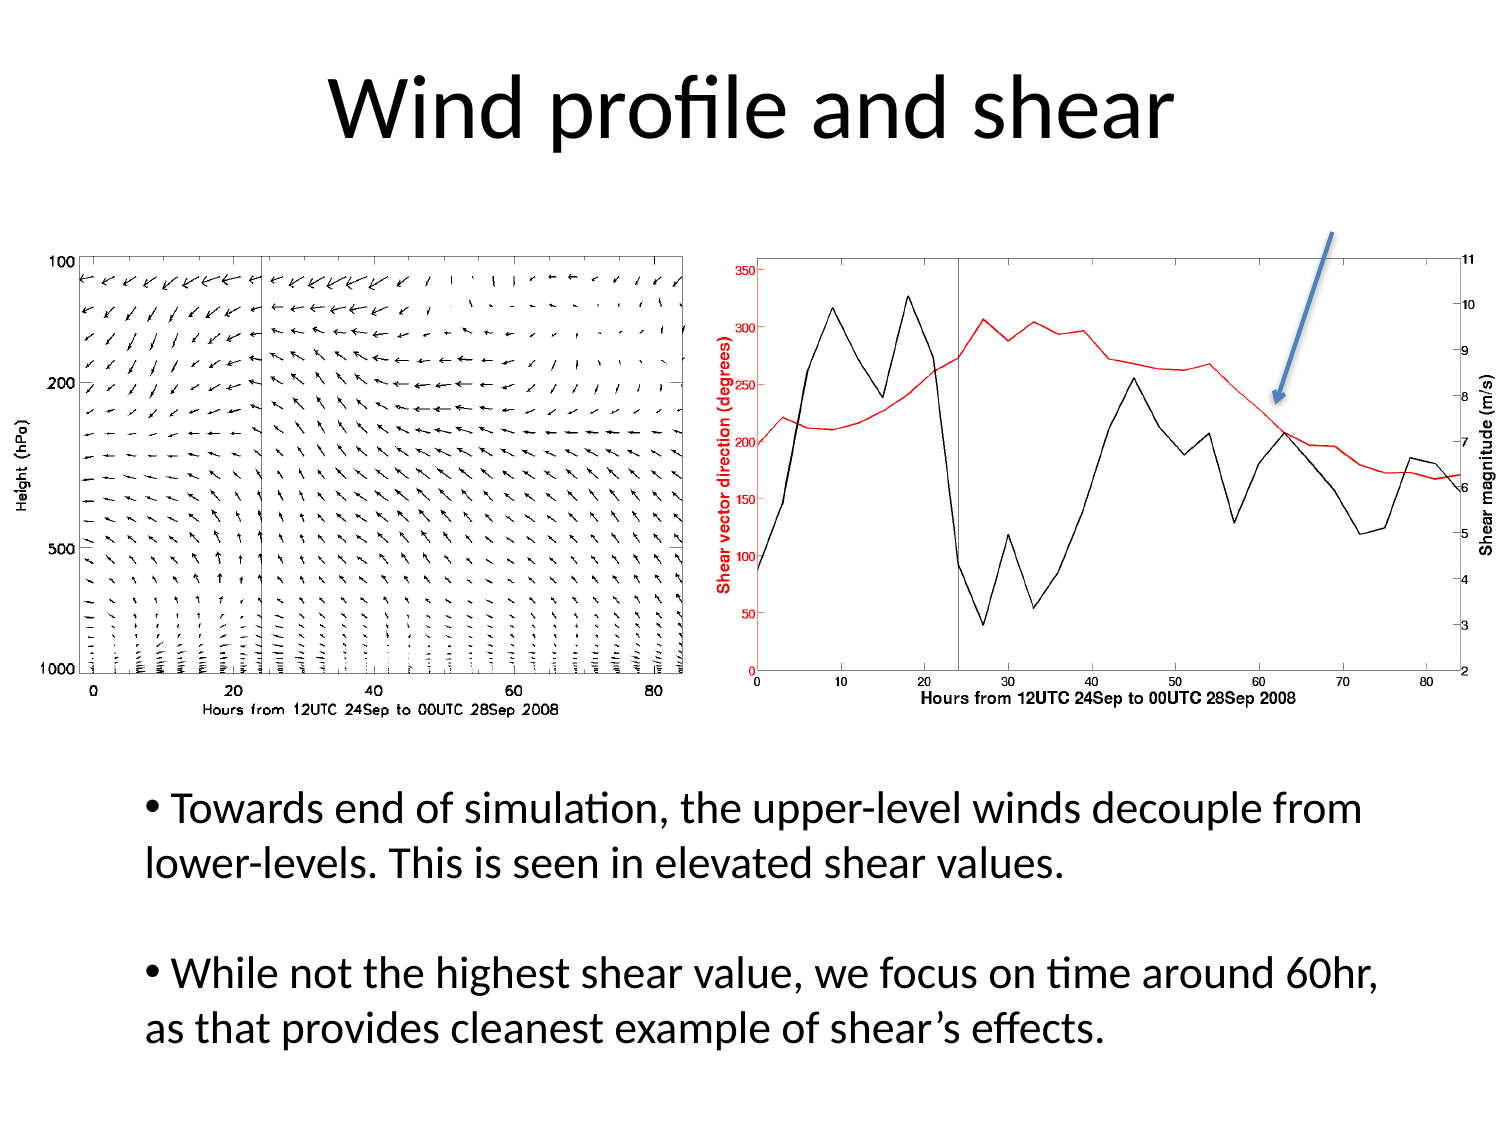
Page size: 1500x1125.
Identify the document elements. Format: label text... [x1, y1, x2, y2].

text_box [1217, 289, 1391, 347]
text_box Towards end of simulation, the upper-level winds decouple from lower-levels. This is seen in elevated shear values. While not the highest shear value, we focus on time around 60hr, as that provides cleanest example of shear’s effects. [129, 770, 1396, 1061]
picture [711, 250, 1500, 709]
title Wind profile and shear [77, 8, 1428, 196]
picture [4, 253, 689, 726]
